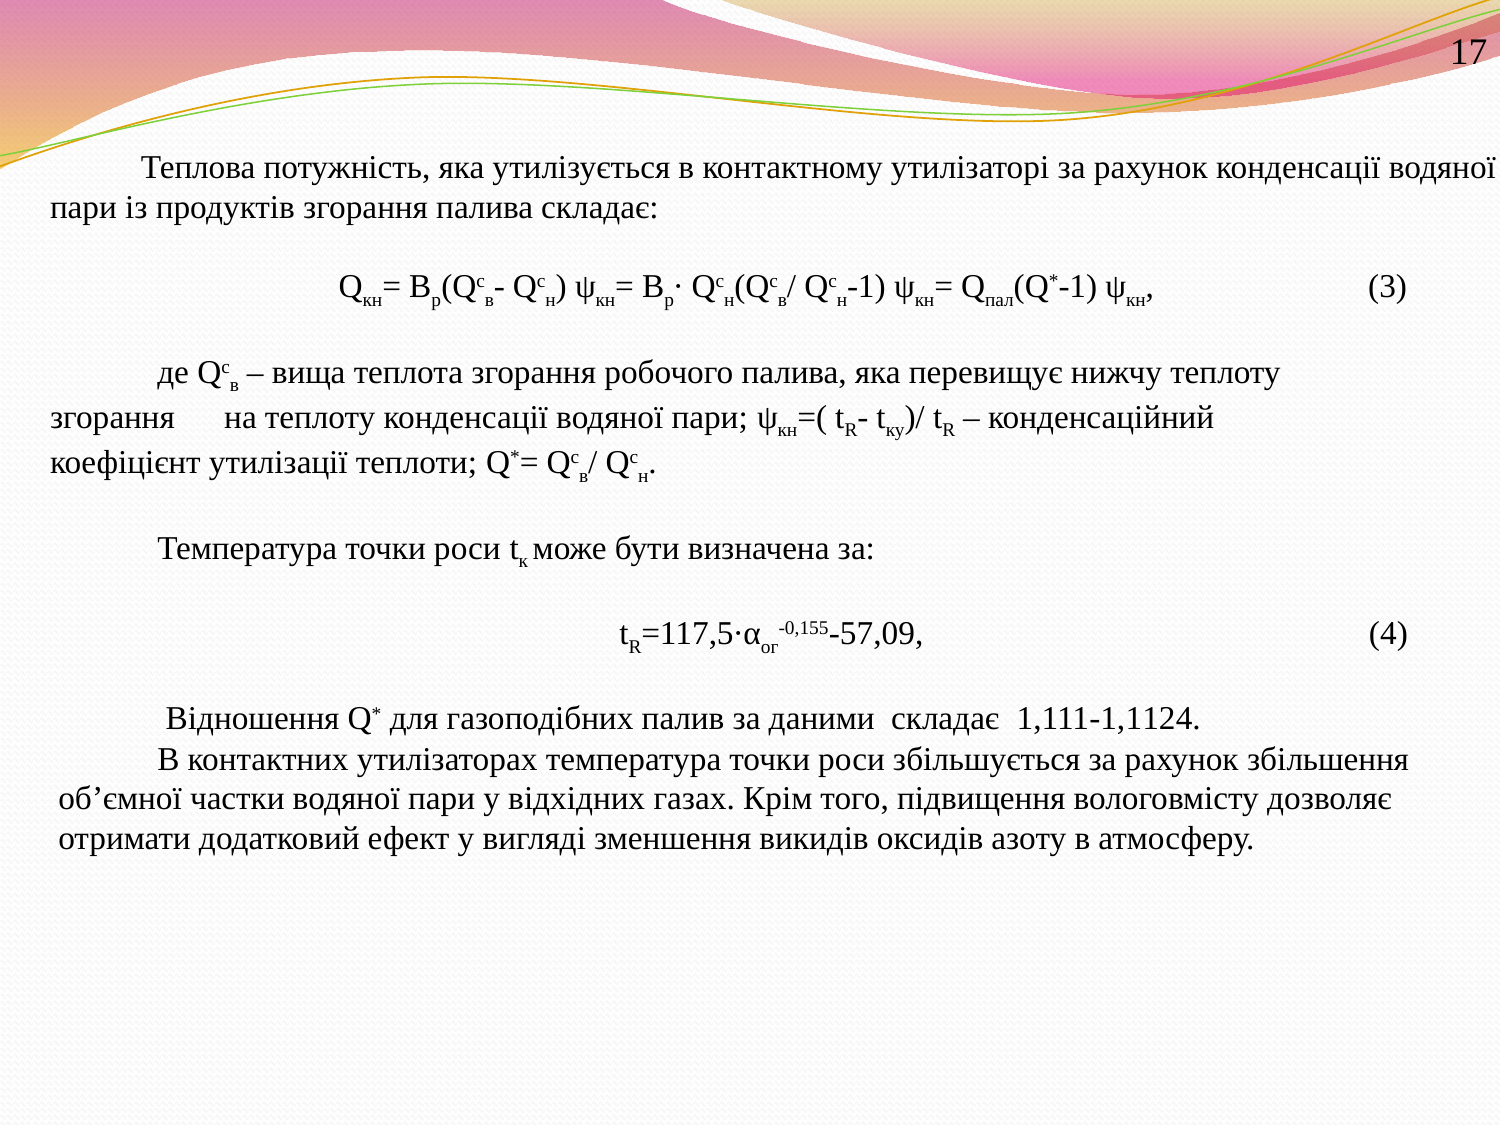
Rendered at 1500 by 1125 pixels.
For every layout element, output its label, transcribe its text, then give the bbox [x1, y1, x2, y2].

text_box Теплова потужність, яка утилізується в контактному утилізаторі за рахунок конденсації водяної пари із продуктів згорання палива складає: Qкн= Bp(Qсв- Qсн) ψкн= Bp· Qсн(Qсв/ Qсн-1) ψкн= Qпал(Q*-1) ψкн, (3) де Qсв – вища теплота згорання робочого палива, яка перевищує нижчу теплоту згорання на теплоту конденсації водяної пари; ψкн=( tR- tку)/ tR – конденсаційний коефіцієнт утилізації теплоти; Q*= Qсв/ Qсн. Температура точки роси tк може бути визначена за: tR=117,5·αог-0,155-57,09, (4) Відношення Q* для газоподібних палив за даними складає 1,111-1,1124. В контактних утилізаторах температура точки роси збільшується за рахунок збільшення об’ємної частки водяної пари у відхідних газах. Крім того, підвищення вологовмісту дозволяє отримати додатковий ефект у вигляді зменшення викидів оксидів азоту в атмосферу. [35, 137, 1500, 984]
slide_number 17 [1362, 12, 1488, 73]
